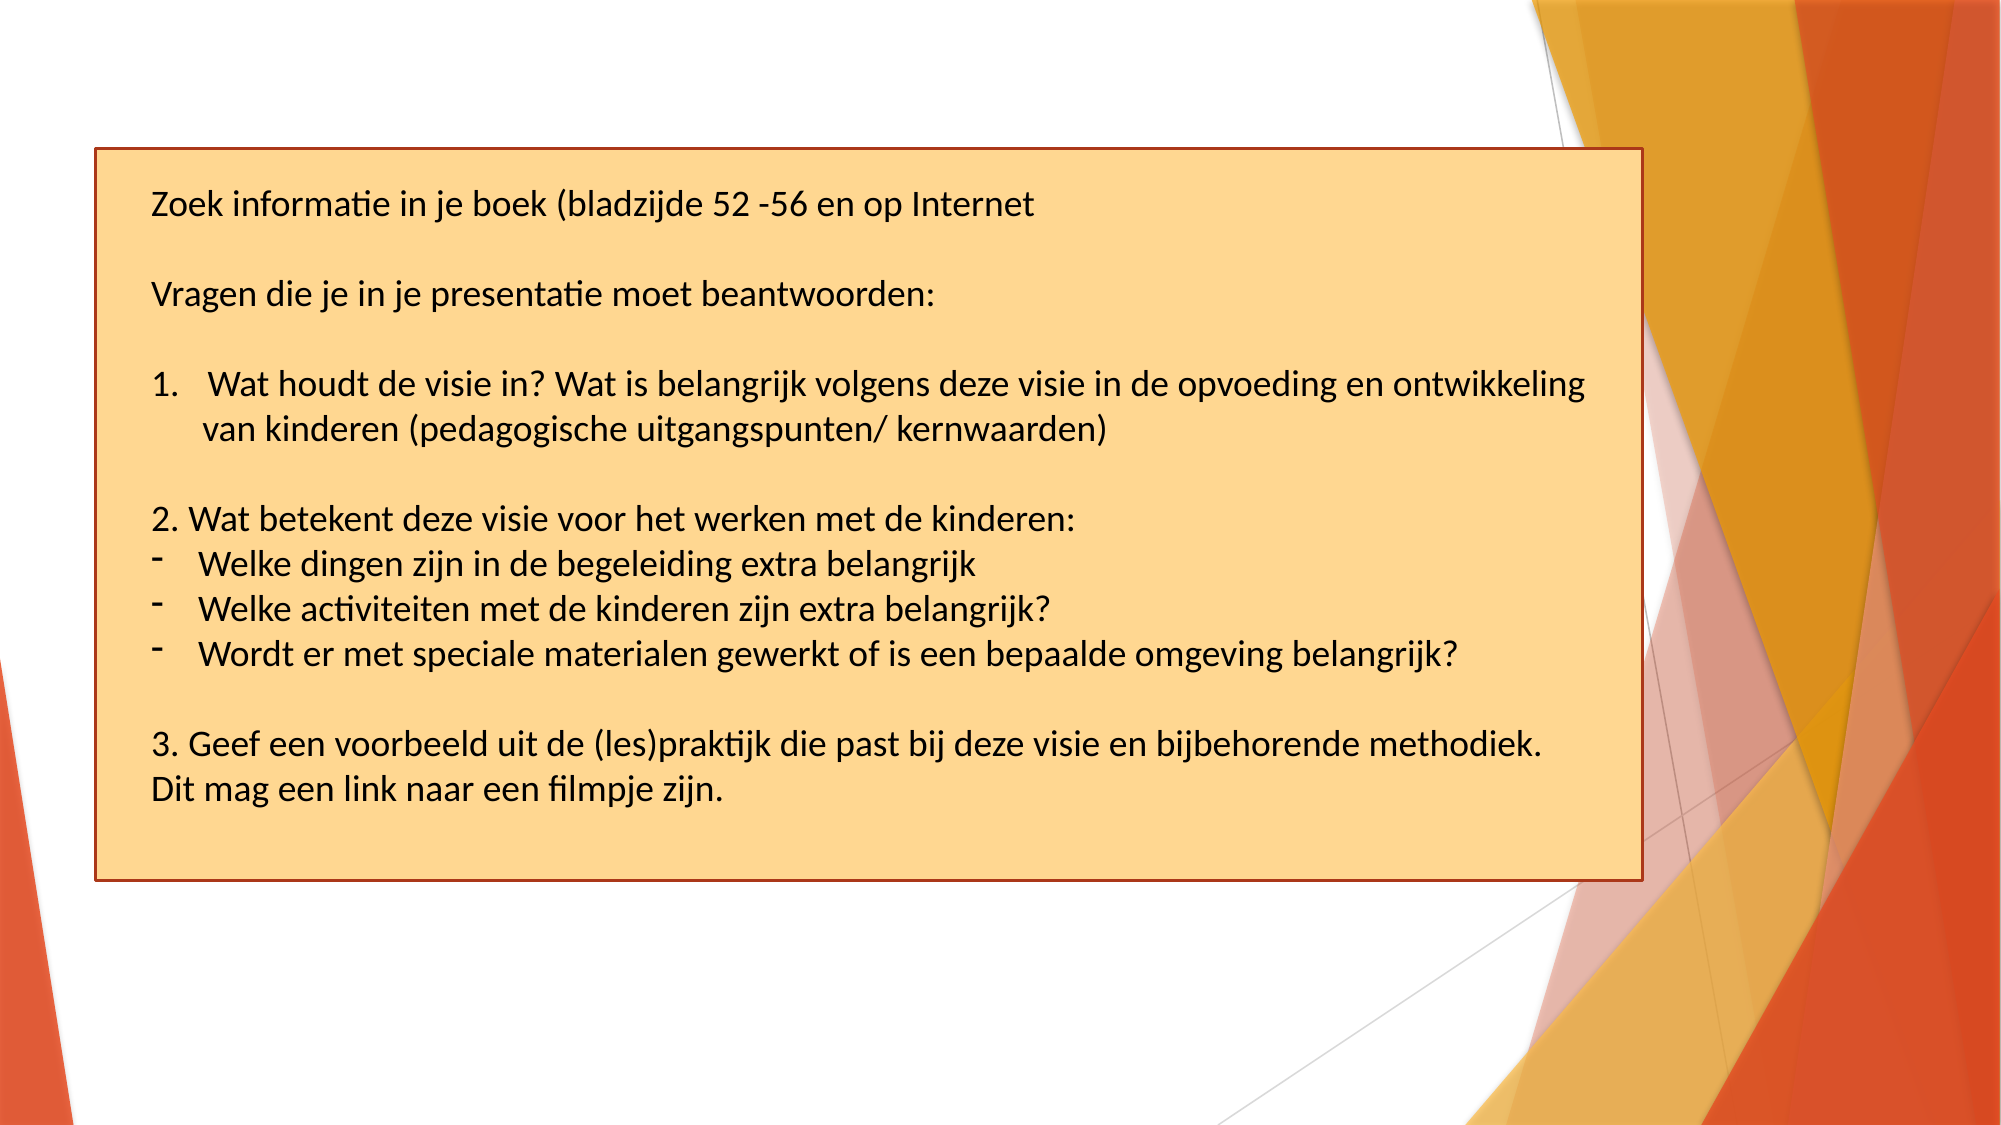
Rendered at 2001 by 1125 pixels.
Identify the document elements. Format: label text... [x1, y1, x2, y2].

text_box Zoek informatie in je boek (bladzijde 52 -56 en op Internet Vragen die je in je presentatie moet beantwoorden: Wat houdt de visie in? Wat is belangrijk volgens deze visie in de opvoeding en ontwikkeling van kinderen (pedagogische uitgangspunten/ kernwaarden) 2. Wat betekent deze visie voor het werken met de kinderen: Welke dingen zijn in de begeleiding extra belangrijk Welke activiteiten met de kinderen zijn extra belangrijk? Wordt er met speciale materialen gewerkt of is een bepaalde omgeving belangrijk? 3. Geef een voorbeeld uit de (les)praktijk die past bij deze visie en bijbehorende methodiek. Dit mag een link naar een filmpje zijn. [136, 171, 1602, 817]
text_box [94, 147, 1644, 882]
